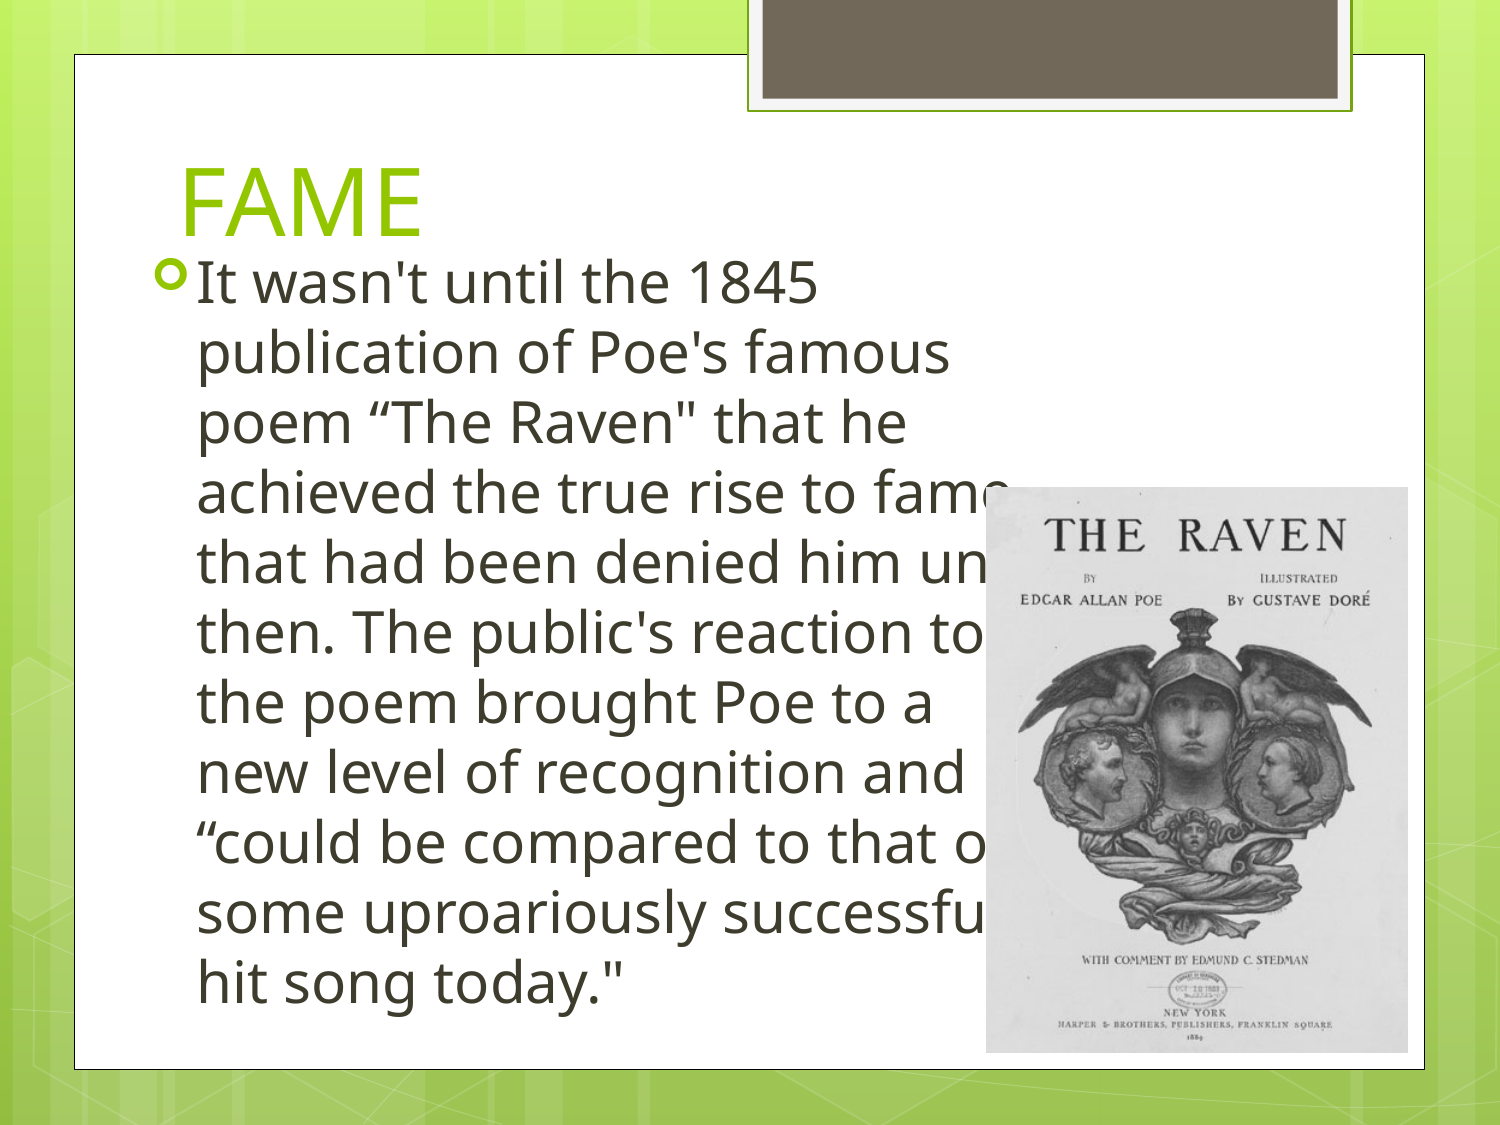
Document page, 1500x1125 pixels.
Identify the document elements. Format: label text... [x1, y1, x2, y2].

list It wasn't until the 1845 publication of Poe's famous poem “The Raven" that he achieved the true rise to fame that had been denied him until then. The public's reaction to the poem brought Poe to a new level of recognition and “could be compared to that of some uproariously successful hit song today." [125, 237, 1063, 965]
title FAME [0, 75, 890, 263]
picture [986, 487, 1408, 1053]
